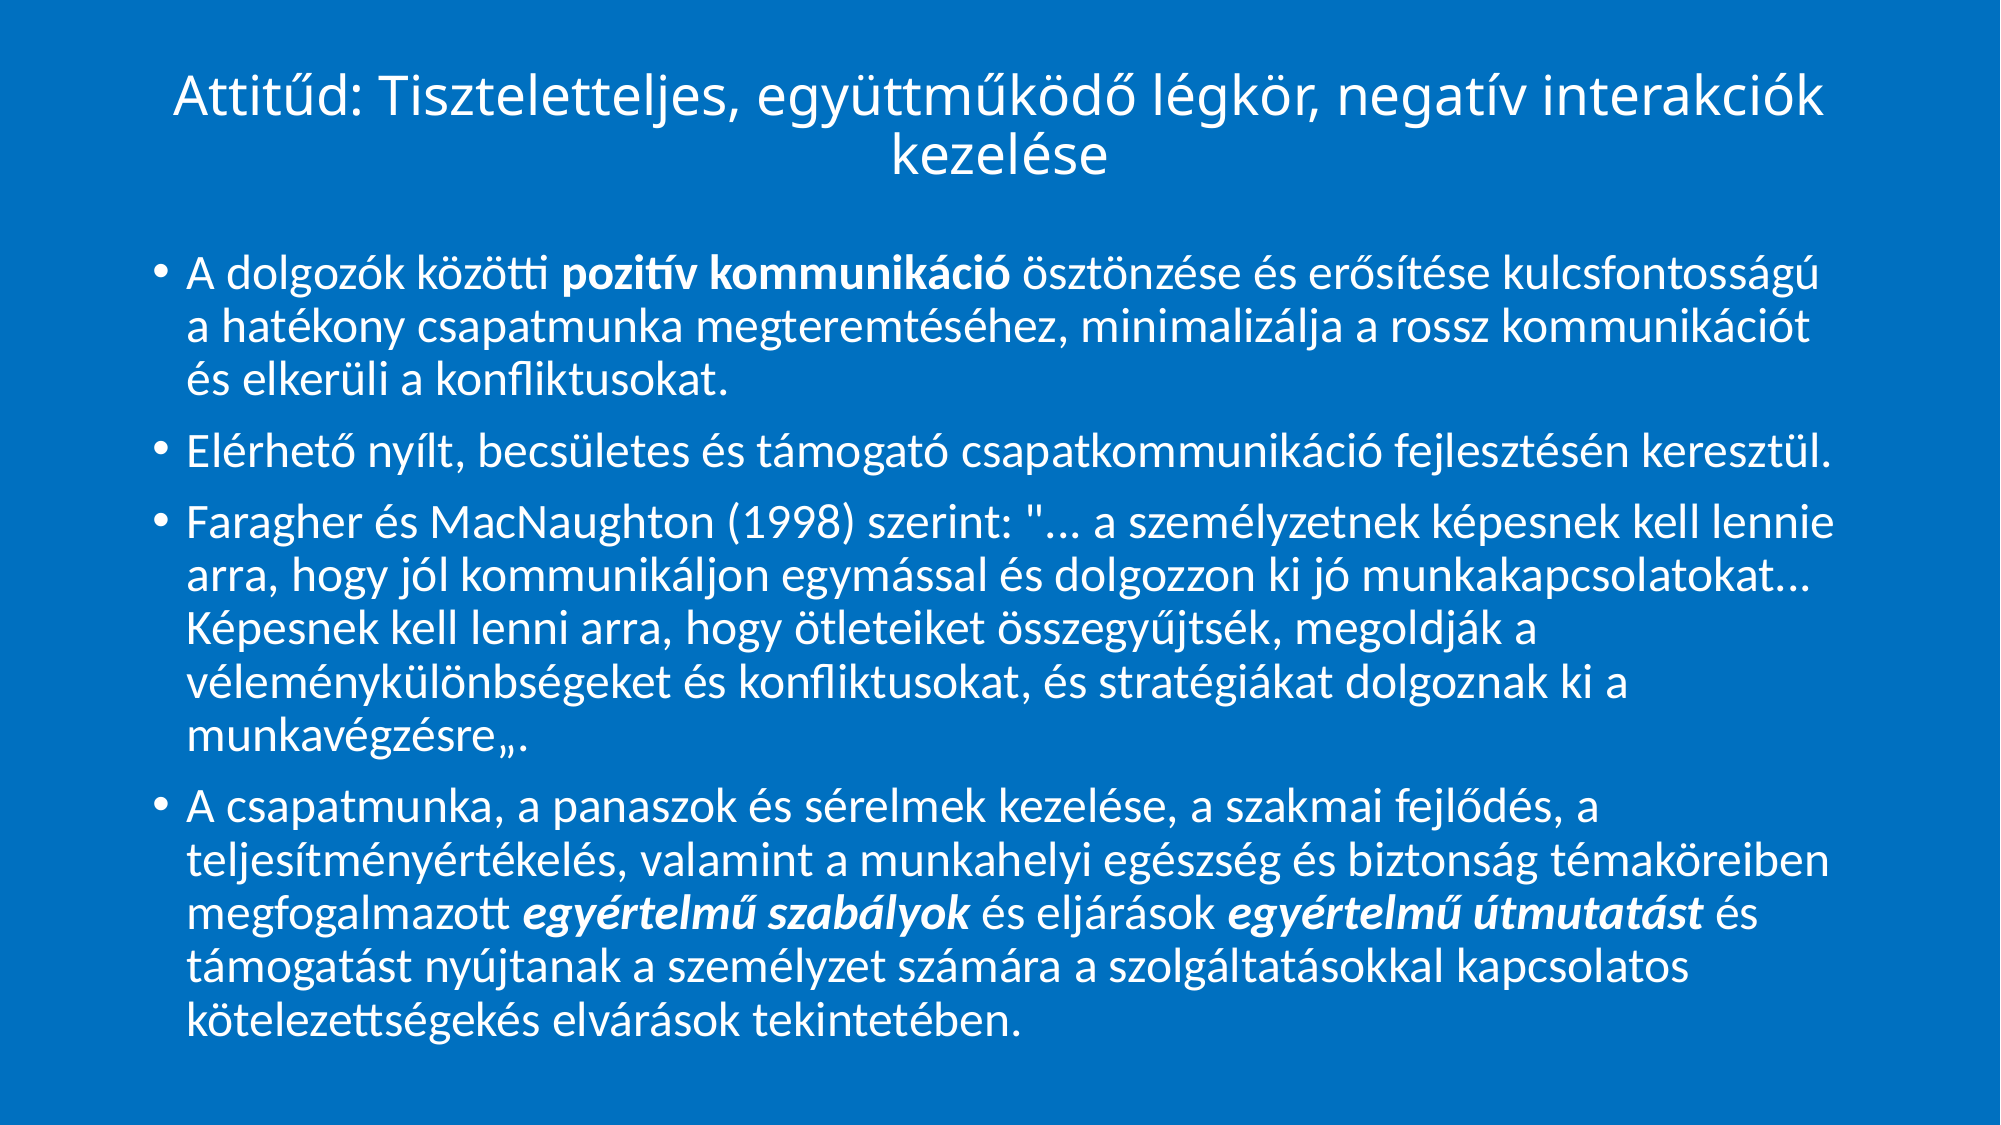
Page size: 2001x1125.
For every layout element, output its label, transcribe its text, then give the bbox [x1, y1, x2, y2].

title Attitűd: Tiszteletteljes, együttműködő légkör, negatív interakciók kezelése [137, 59, 1863, 196]
list A dolgozók közötti pozitív kommunikáció ösztönzése és erősítése kulcsfontosságú a hatékony csapatmunka megteremtéséhez, minimalizálja a rossz kommunikációt és elkerüli a konfliktusokat. Elérhető nyílt, becsületes és támogató csapatkommunikáció fejlesztésén keresztül. Faragher és MacNaughton (1998) szerint: "... a személyzetnek képesnek kell lennie arra, hogy jól kommunikáljon egymással és dolgozzon ki jó munkakapcsolatokat... Képesnek kell lenni arra, hogy ötleteiket összegyűjtsék, megoldják a véleménykülönbségeket és konfliktusokat, és stratégiákat dolgoznak ki a munkavégzésre„. A csapatmunka, a panaszok és sérelmek kezelése, a szakmai fejlődés, a teljesítményértékelés, valamint a munkahelyi egészség és biztonság témaköreiben megfogalmazott egyértelmű szabályok és eljárások egyértelmű útmutatást és támogatást nyújtanak a személyzet számára a szolgáltatásokkal kapcsolatos kötelezettségekés elvárások tekintetében. [137, 238, 1863, 1089]
